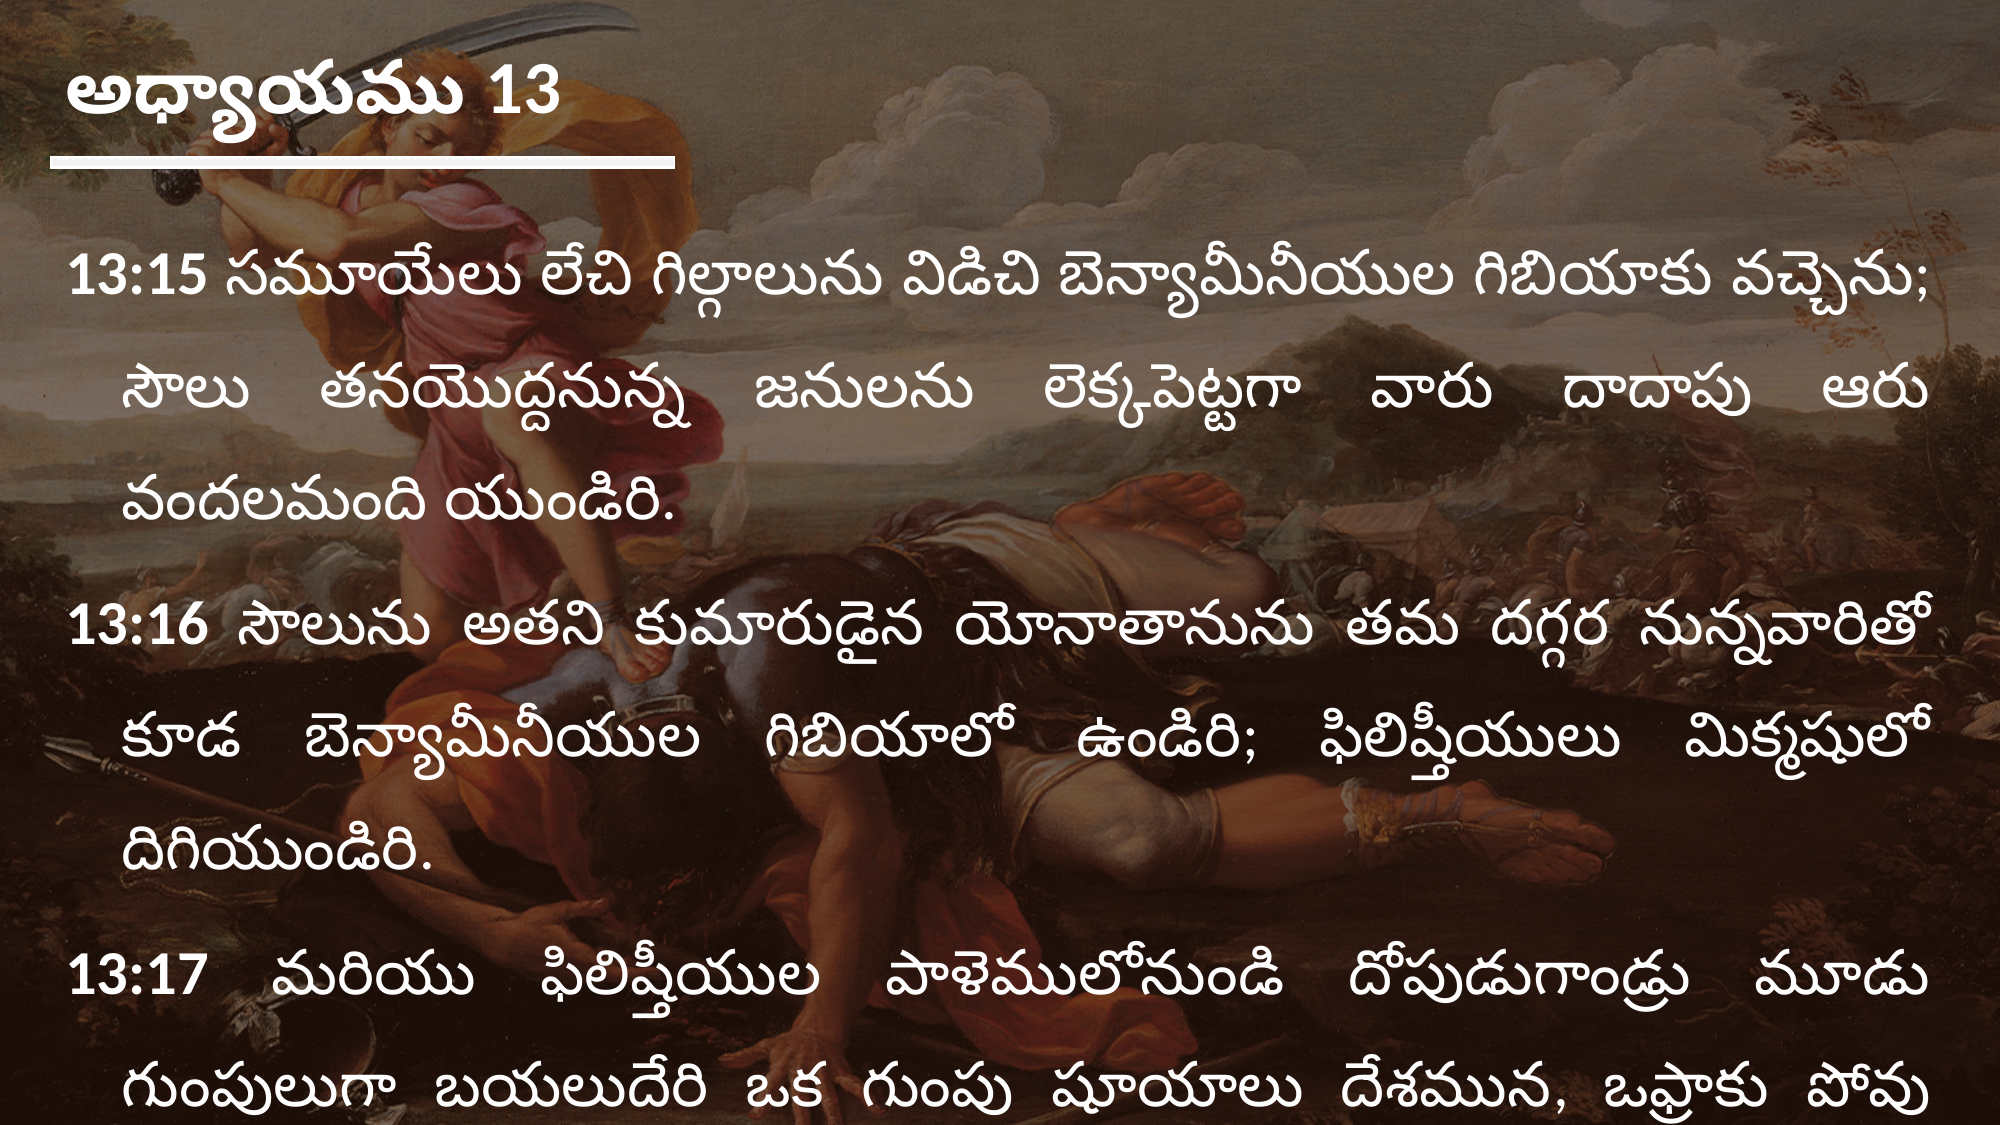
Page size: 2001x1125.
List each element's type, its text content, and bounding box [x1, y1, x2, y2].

title అధ్యాయము 13 [50, 0, 1925, 167]
list 13:15 సమూయేలు లేచి గిల్గాలును విడిచి బెన్యామీనీయుల గిబియాకు వచ్చెను; సౌలు తనయొద్దనున్న జనులను లెక్కపెట్టగా వారు దాదాపు ఆరు వందలమంది యుండిరి. 13:16 సౌలును అతని కుమారుడైన యోనాతానును తమ దగ్గర నున్నవారితో కూడ బెన్యామీనీయుల గిబియాలో ఉండిరి; ఫిలిష్తీయులు మిక్మషులో దిగియుండిరి. 13:17 మరియు ఫిలిష్తీయుల పాళెములోనుండి దోపుడుగాండ్రు మూడు గుంపులుగా బయలుదేరి ఒక గుంపు షూయాలు దేశమున, ఒఫ్రాకు పోవు మార్గమున సంచరించెను. [50, 187, 1946, 1063]
picture [0, 0, 2000, 1125]
